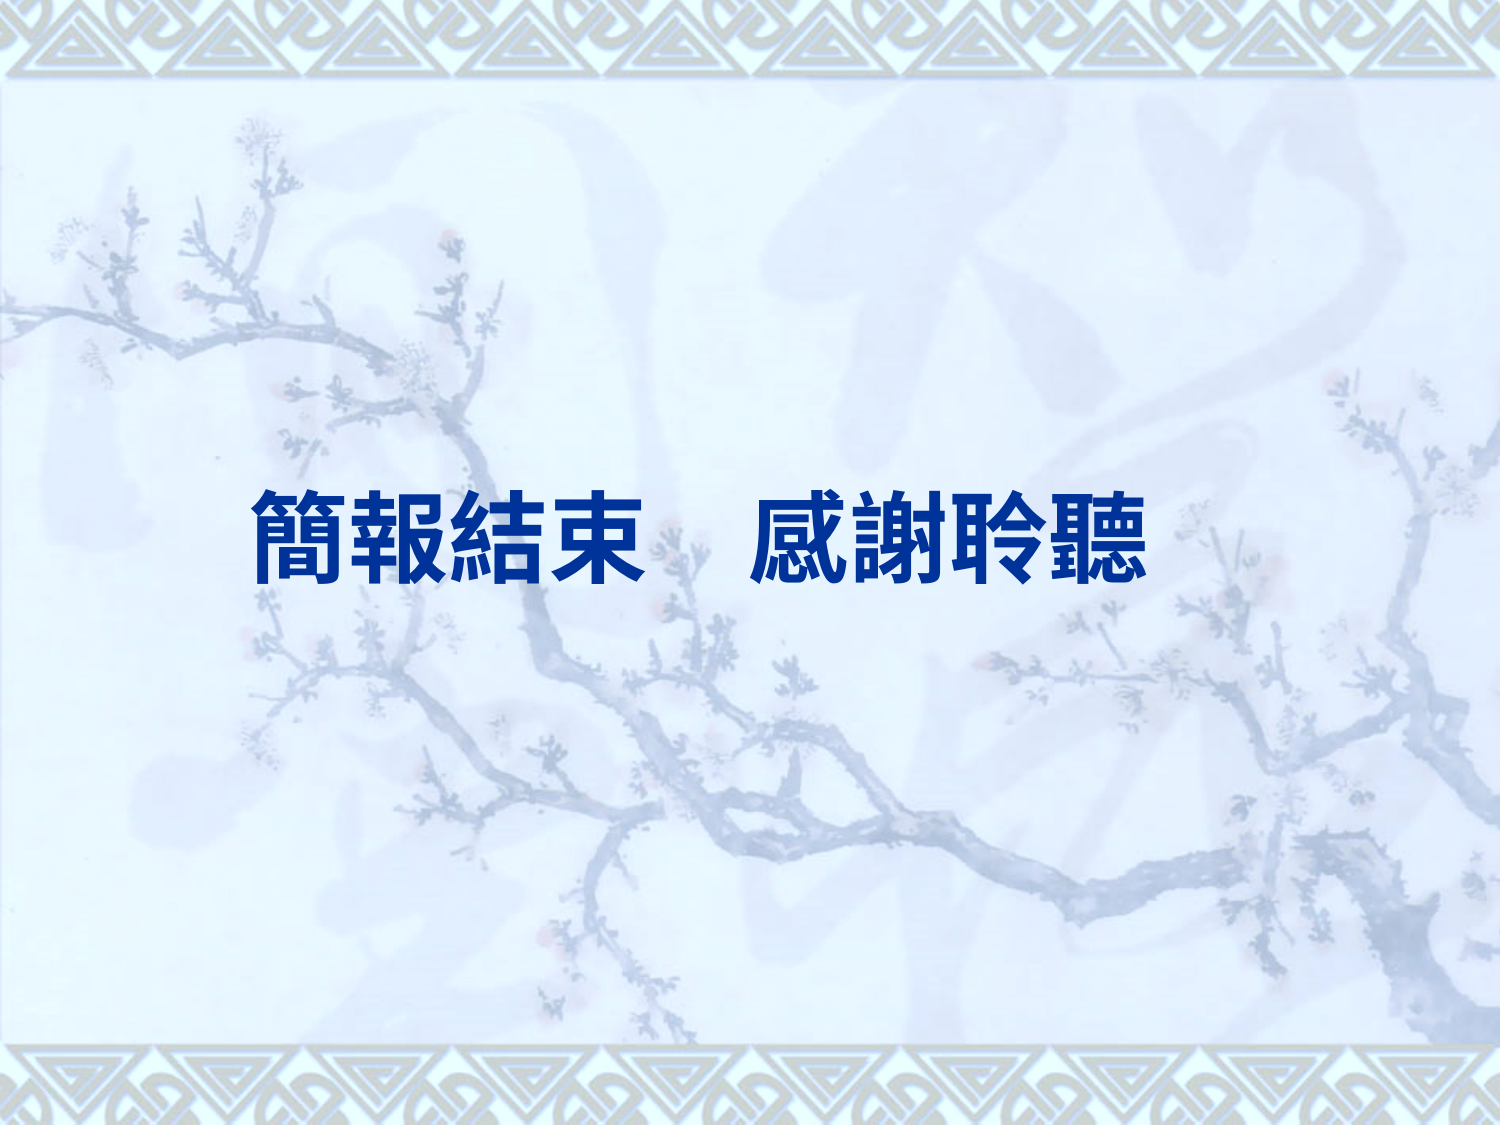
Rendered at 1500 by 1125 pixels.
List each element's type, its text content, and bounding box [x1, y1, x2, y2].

picture [0, 0, 1500, 1125]
title 簡報結束 感謝聆聽 [233, 441, 1284, 630]
